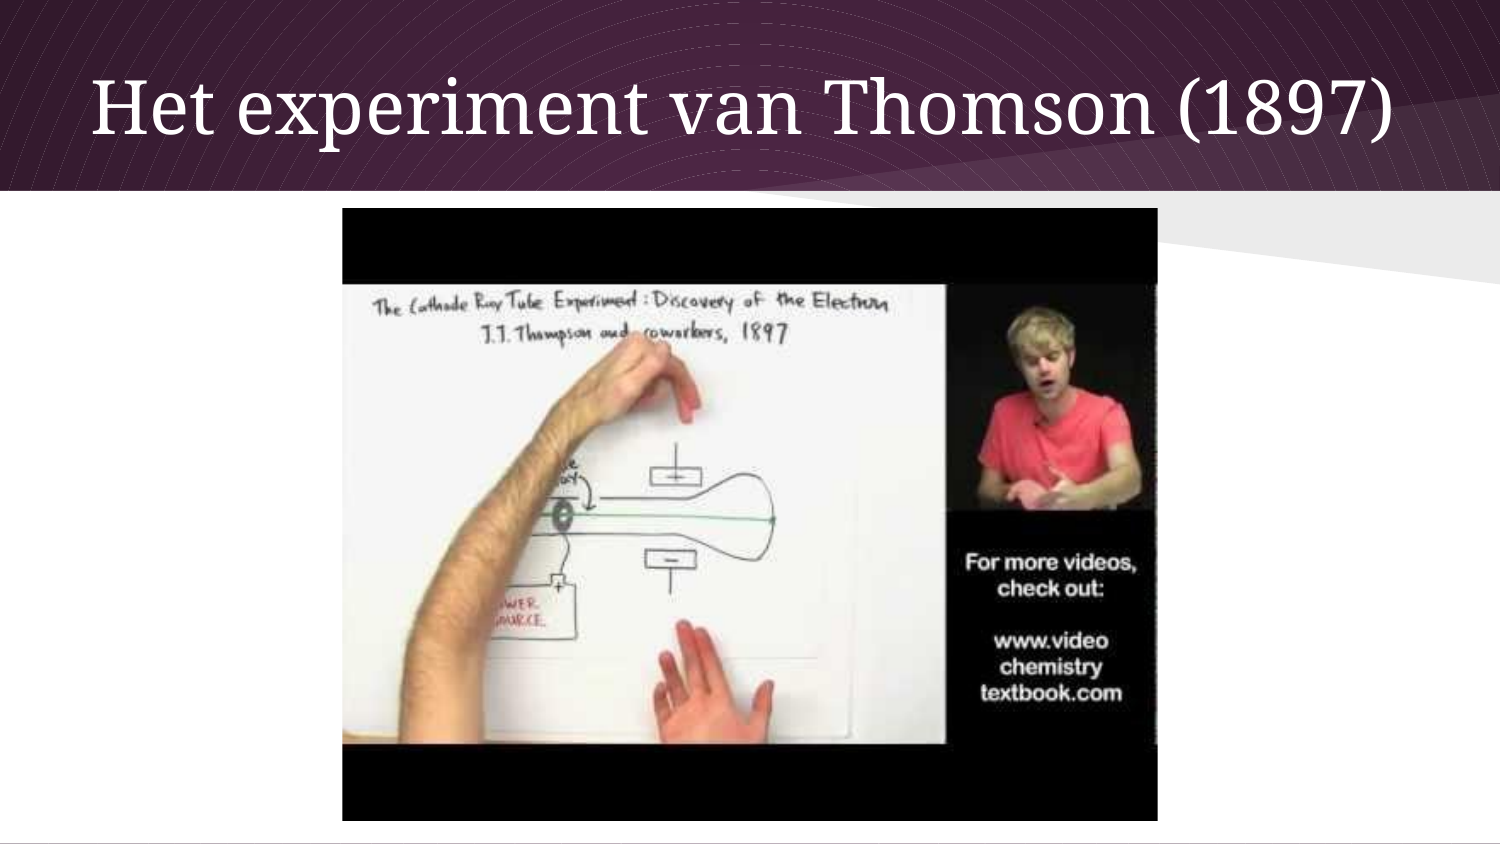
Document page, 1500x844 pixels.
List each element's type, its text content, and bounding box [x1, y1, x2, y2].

title Het experiment van Thomson (1897) [75, 33, 1425, 175]
text_box [342, 208, 1158, 821]
